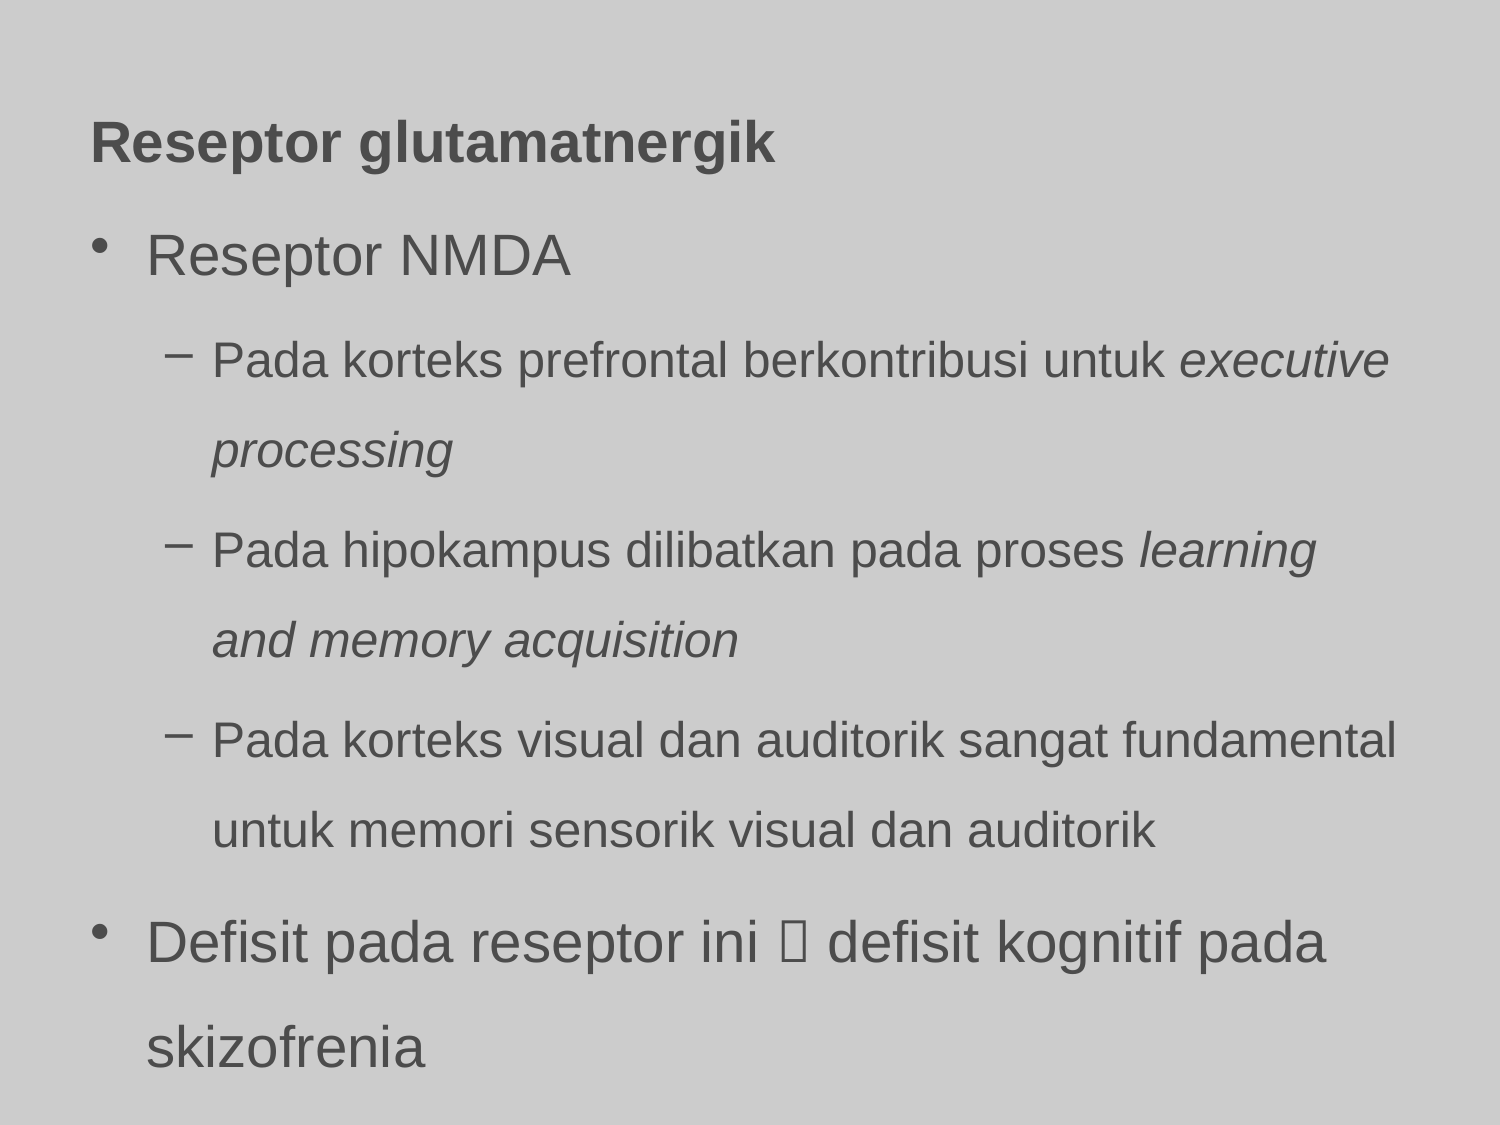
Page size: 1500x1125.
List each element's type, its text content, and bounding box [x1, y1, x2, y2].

title Reseptor glutamatnergik [74, 44, 1426, 174]
list Reseptor NMDA Pada korteks prefrontal berkontribusi untuk executive processing Pada hipokampus dilibatkan pada proses learning and memory acquisition Pada korteks visual dan auditorik sangat fundamental untuk memori sensorik visual dan auditorik Defisit pada reseptor ini  defisit kognitif pada skizofrenia [74, 174, 1426, 863]
